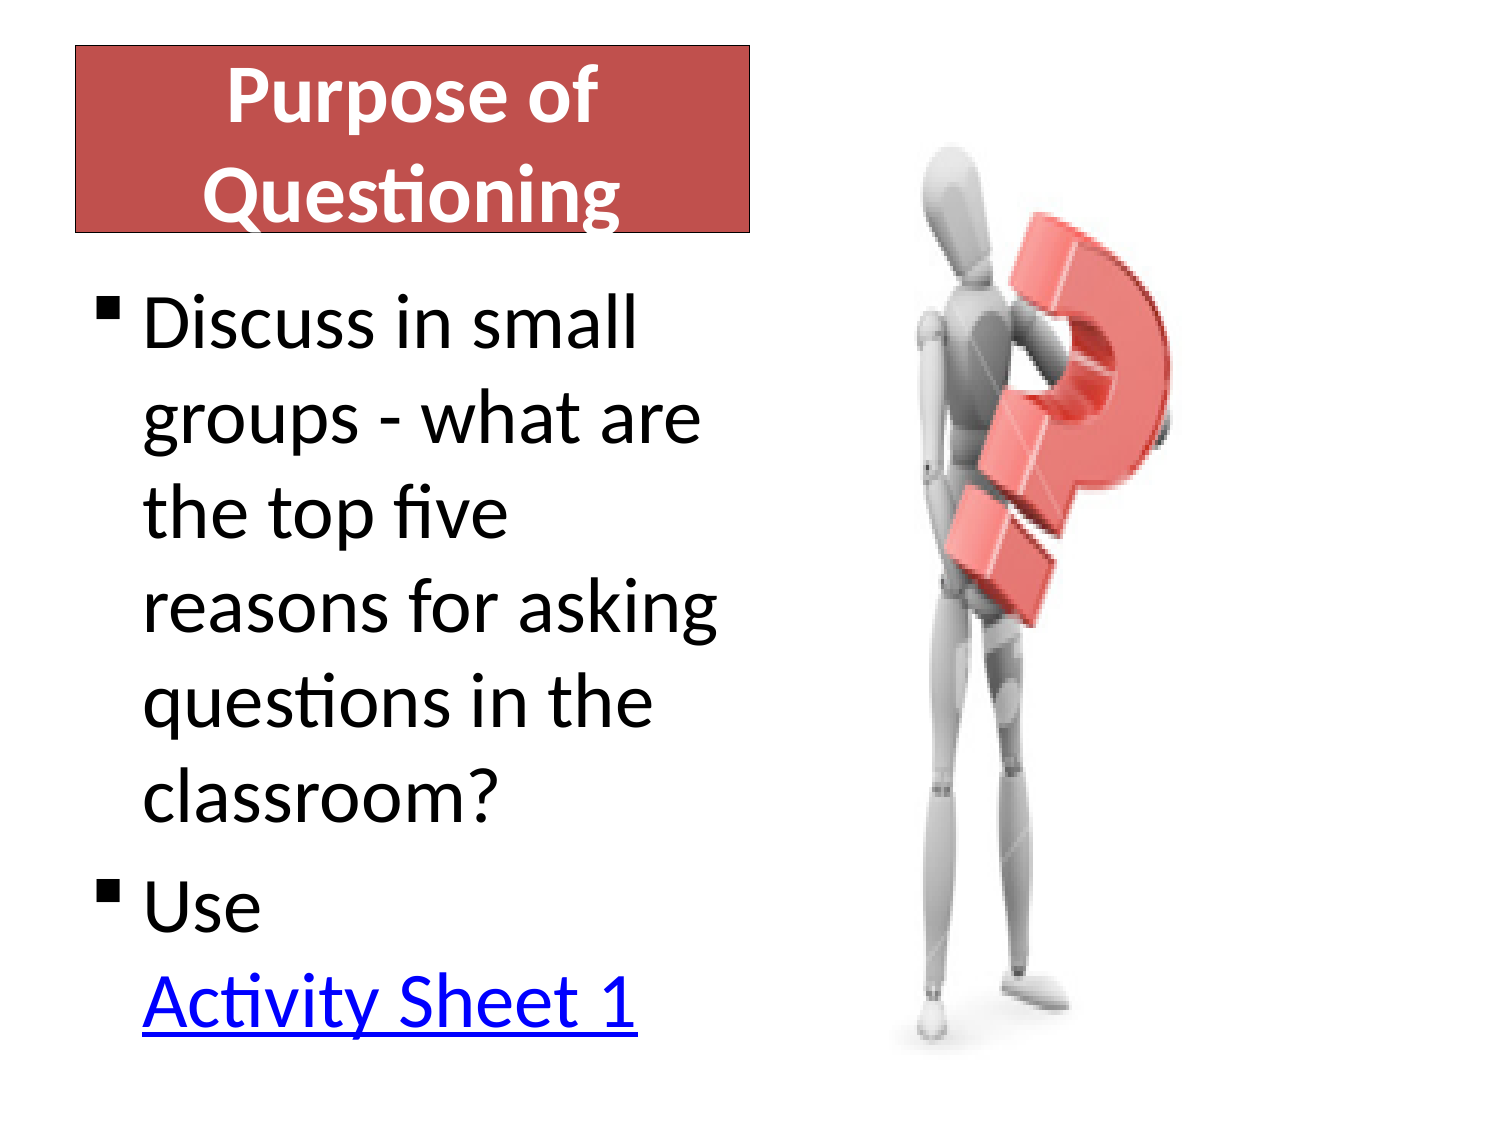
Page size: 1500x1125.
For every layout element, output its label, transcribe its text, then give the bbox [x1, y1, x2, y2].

title Purpose of Questioning [75, 45, 750, 233]
list Discuss in small groups - what are the top five reasons for asking questions in the classroom? Use Activity Sheet 1 [75, 262, 750, 1059]
picture [795, 0, 1500, 1125]
